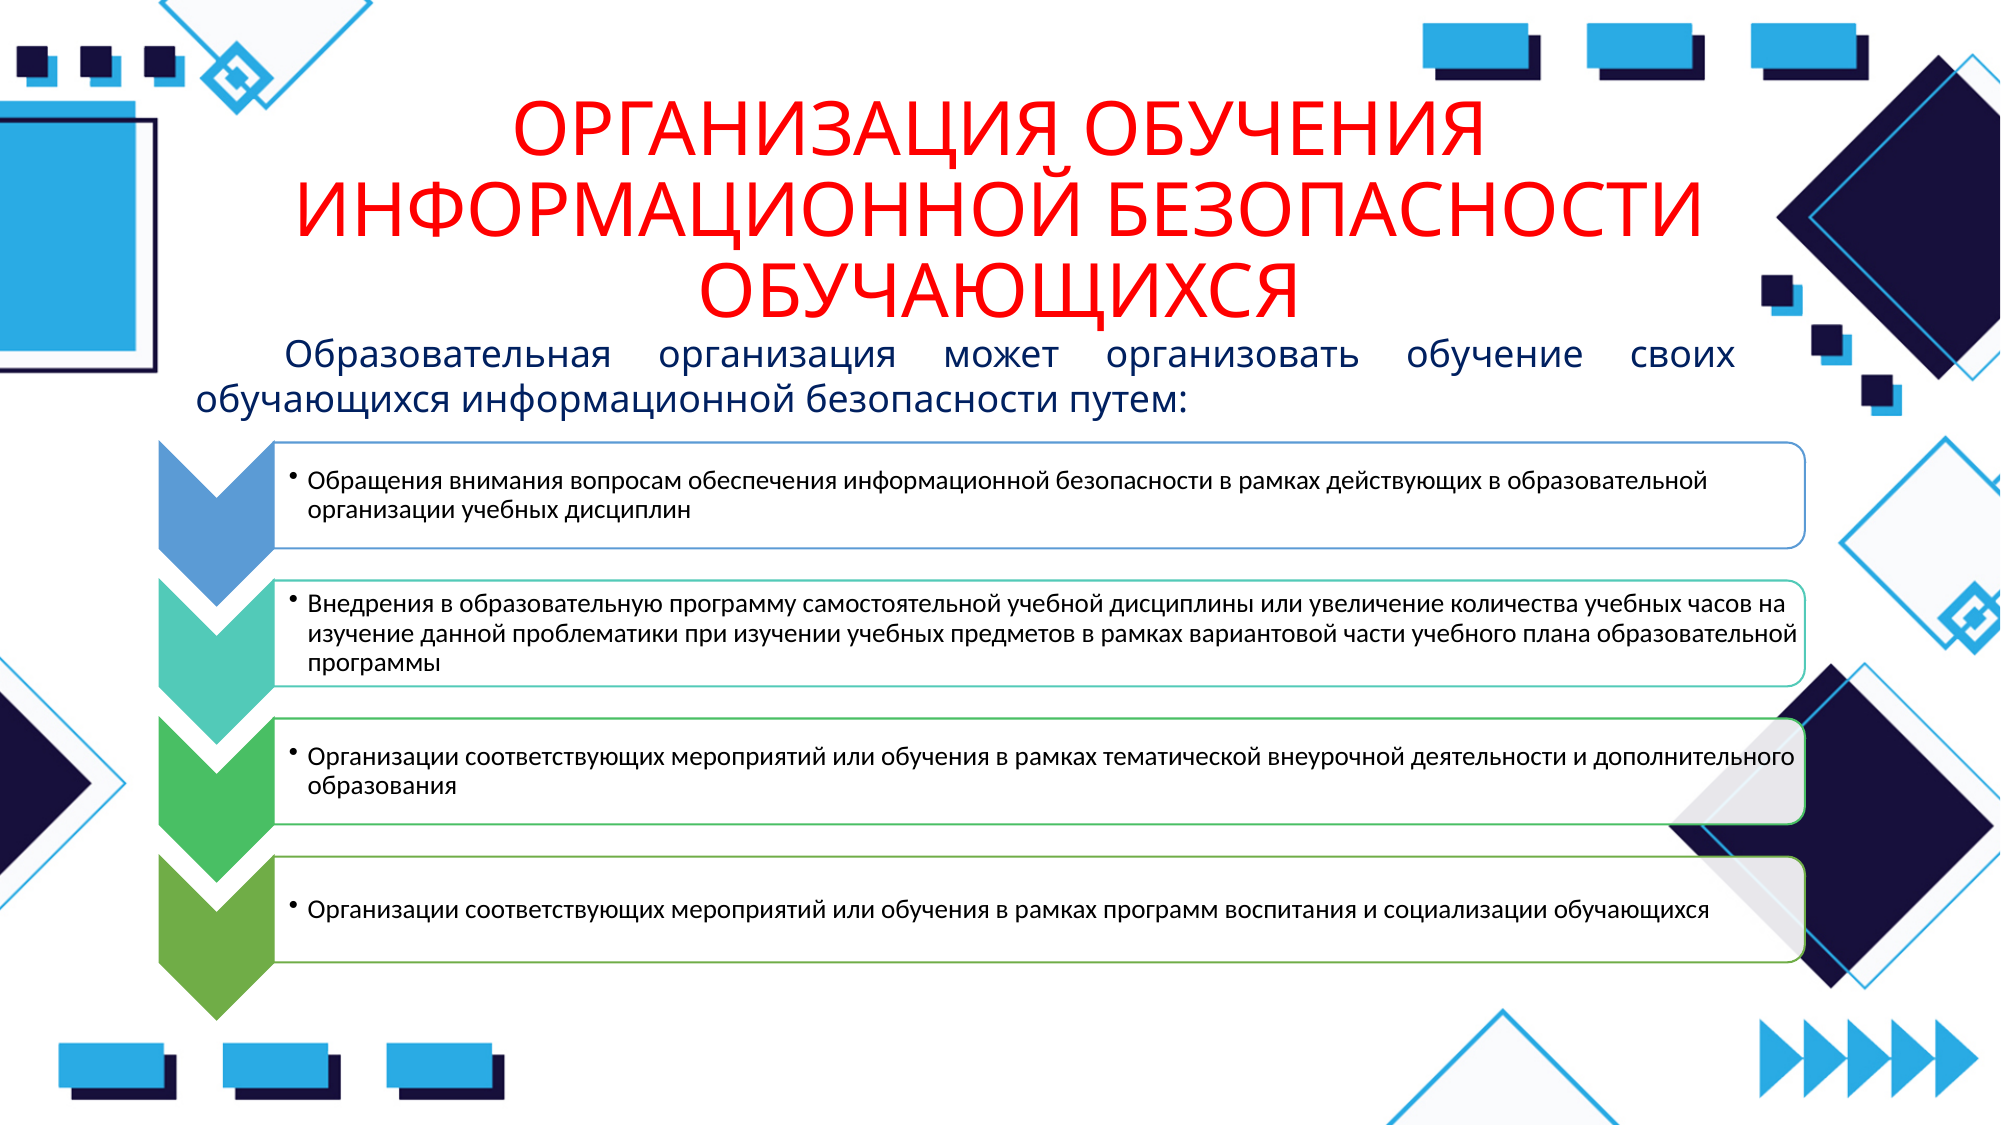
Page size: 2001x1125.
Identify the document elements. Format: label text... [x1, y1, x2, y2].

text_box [159, 442, 1805, 1020]
title ОРГАНИЗАЦИЯ ОБУЧЕНИЯ ИНФОРМАЦИОННОЙ БЕЗОПАСНОСТИ ОБУЧАЮЩИХСЯ [137, 112, 1863, 312]
text_box Образовательная организация может организовать обучение своих обучающихся информационной безопасности путем: [180, 323, 1752, 428]
picture [0, 0, 2001, 1125]
